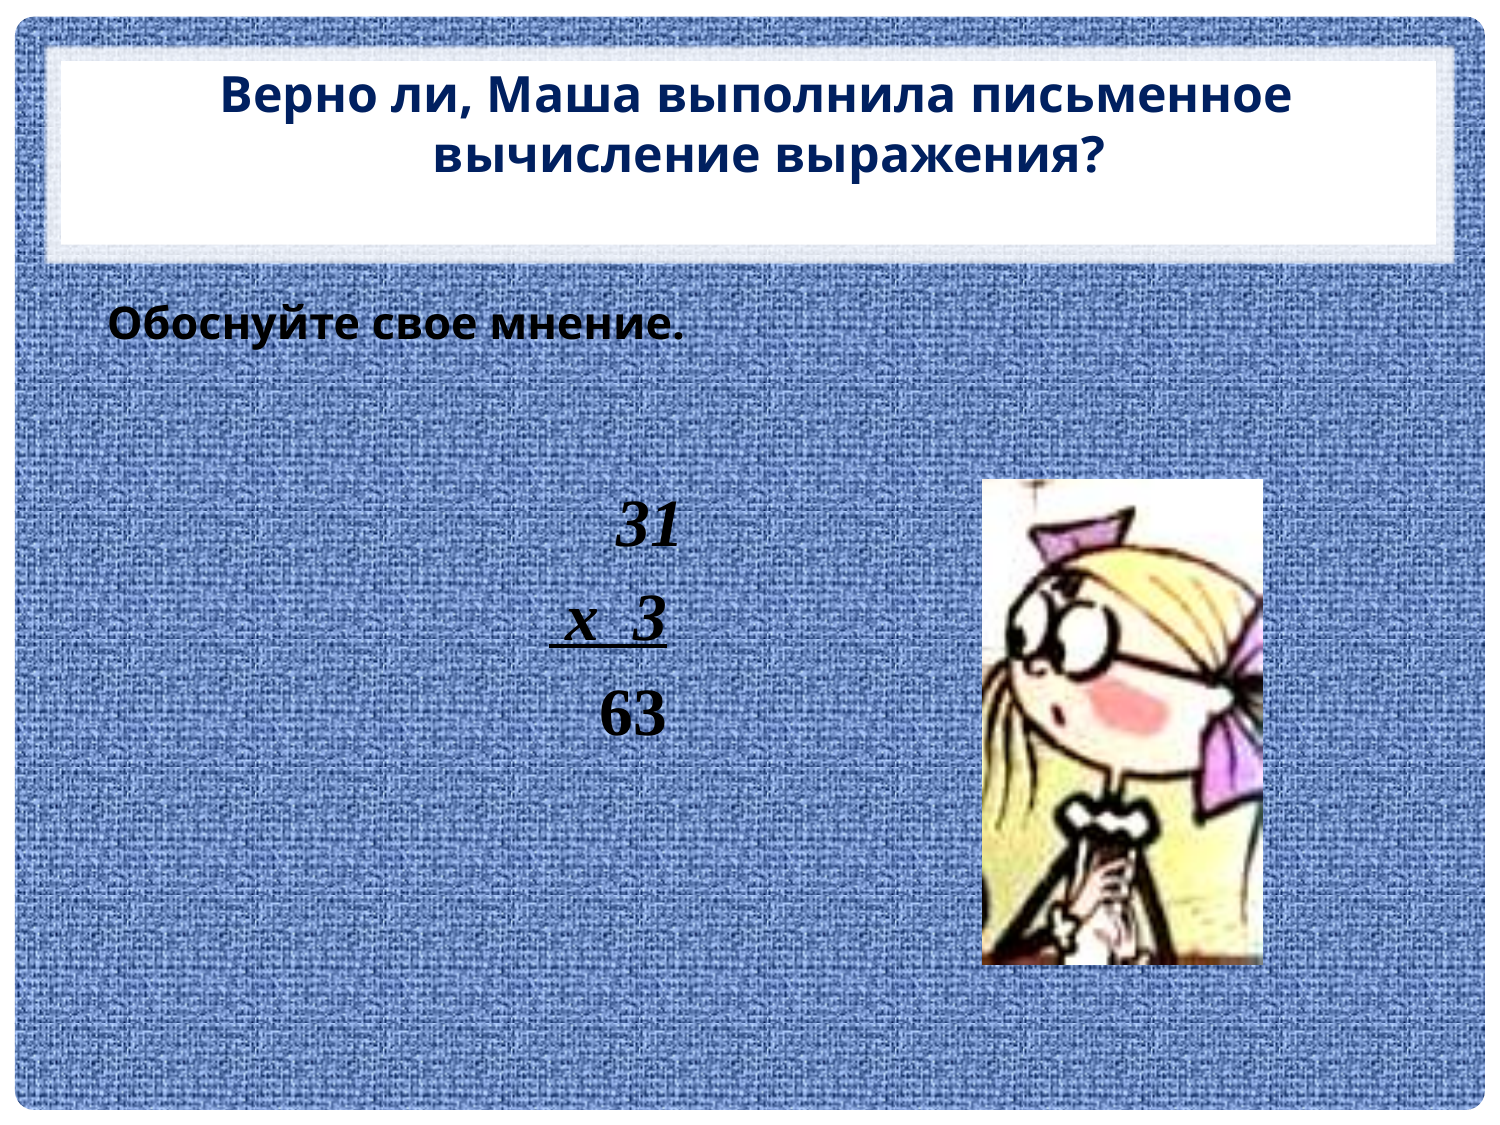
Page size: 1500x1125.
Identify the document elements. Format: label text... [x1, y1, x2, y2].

list Обоснуйте свое мнение. 31 х 3 63 [75, 287, 1425, 1005]
title Верно ли, Маша выполнила письменное вычисление выражения? [69, 66, 1425, 238]
picture [14, 16, 1485, 1110]
